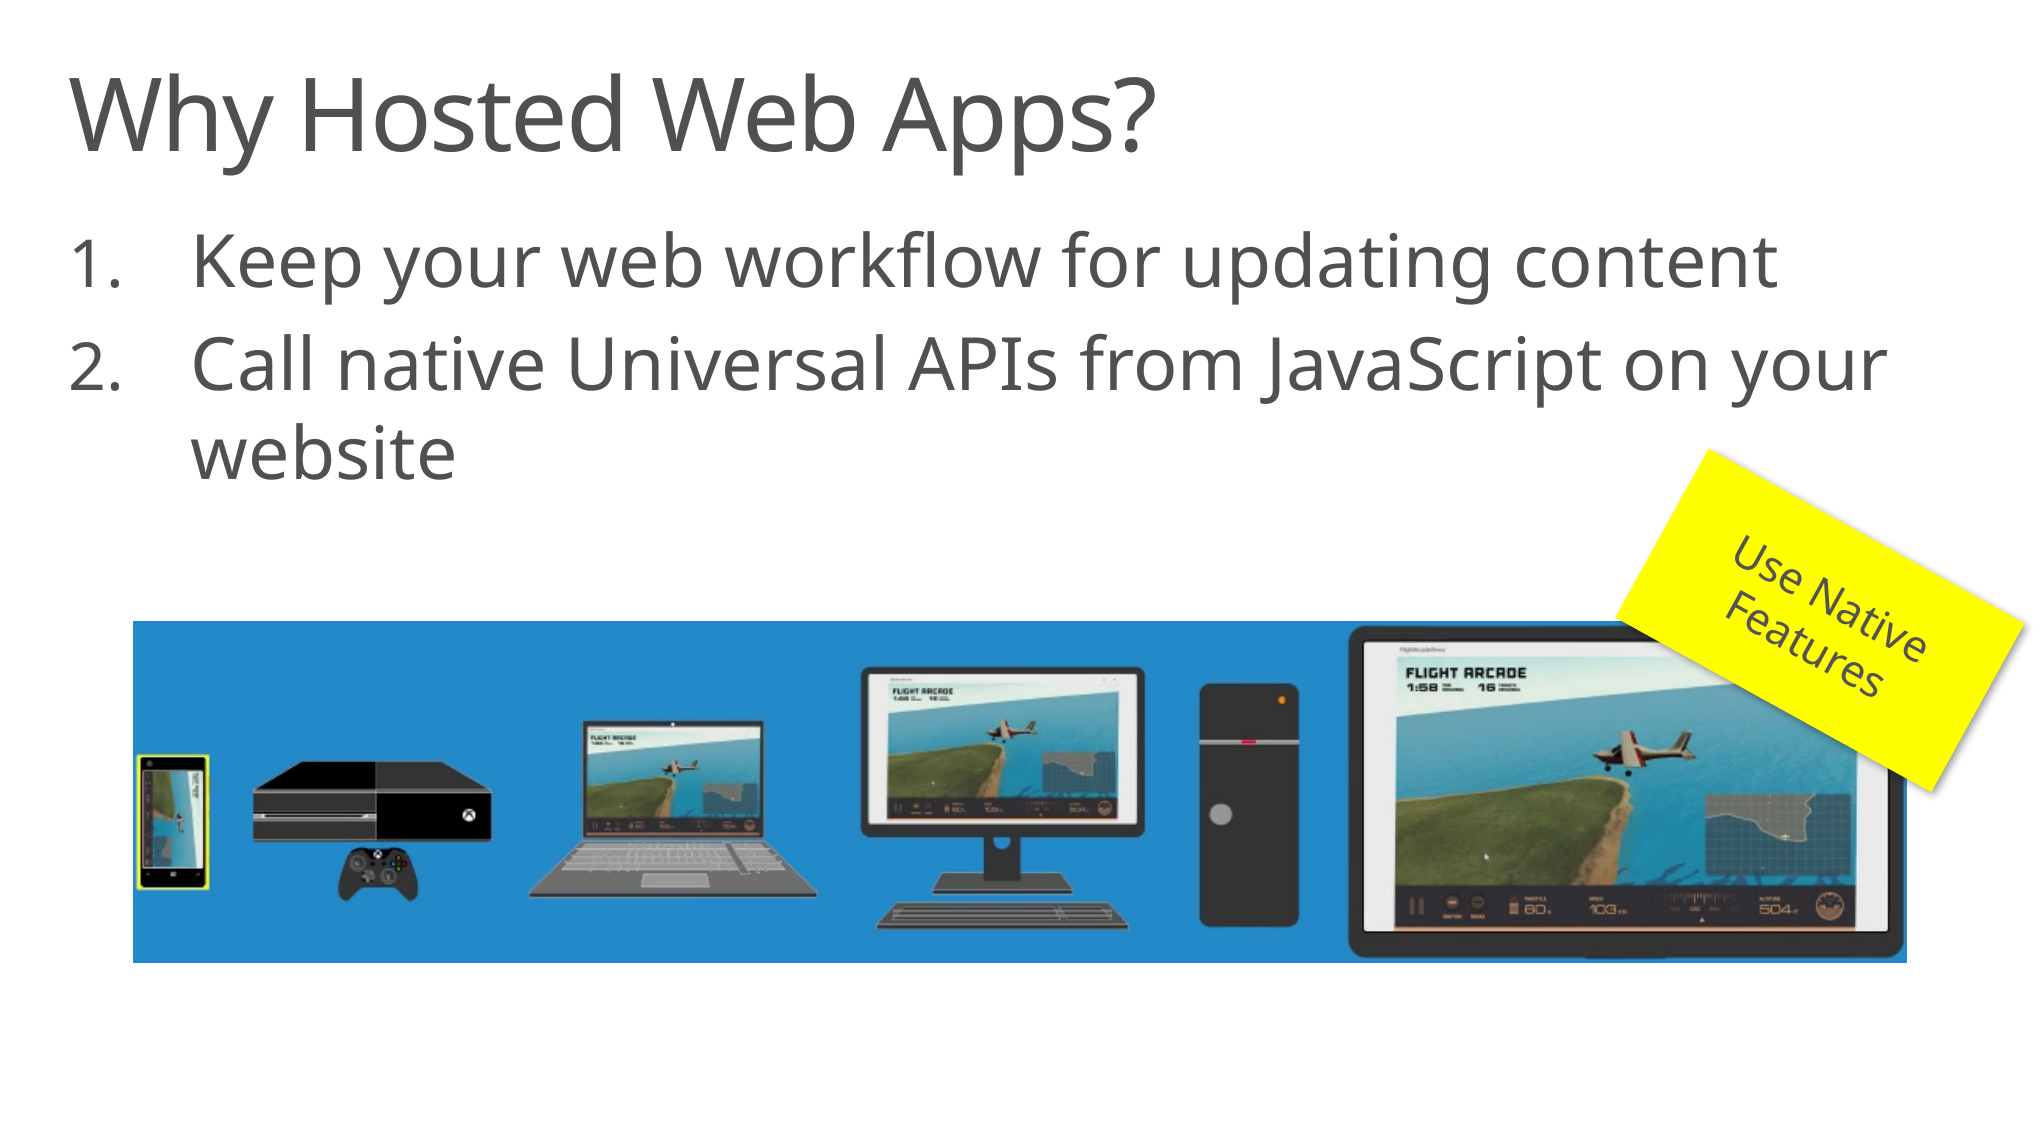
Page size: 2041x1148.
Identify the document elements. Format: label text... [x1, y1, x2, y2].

picture [133, 621, 1907, 963]
title Why Hosted Web Apps? [45, 48, 1996, 198]
list Keep your web workflow for updating content Call native Universal APIs from JavaScript on your website [45, 198, 1996, 532]
text_box Use Native Features [1614, 447, 2026, 793]
